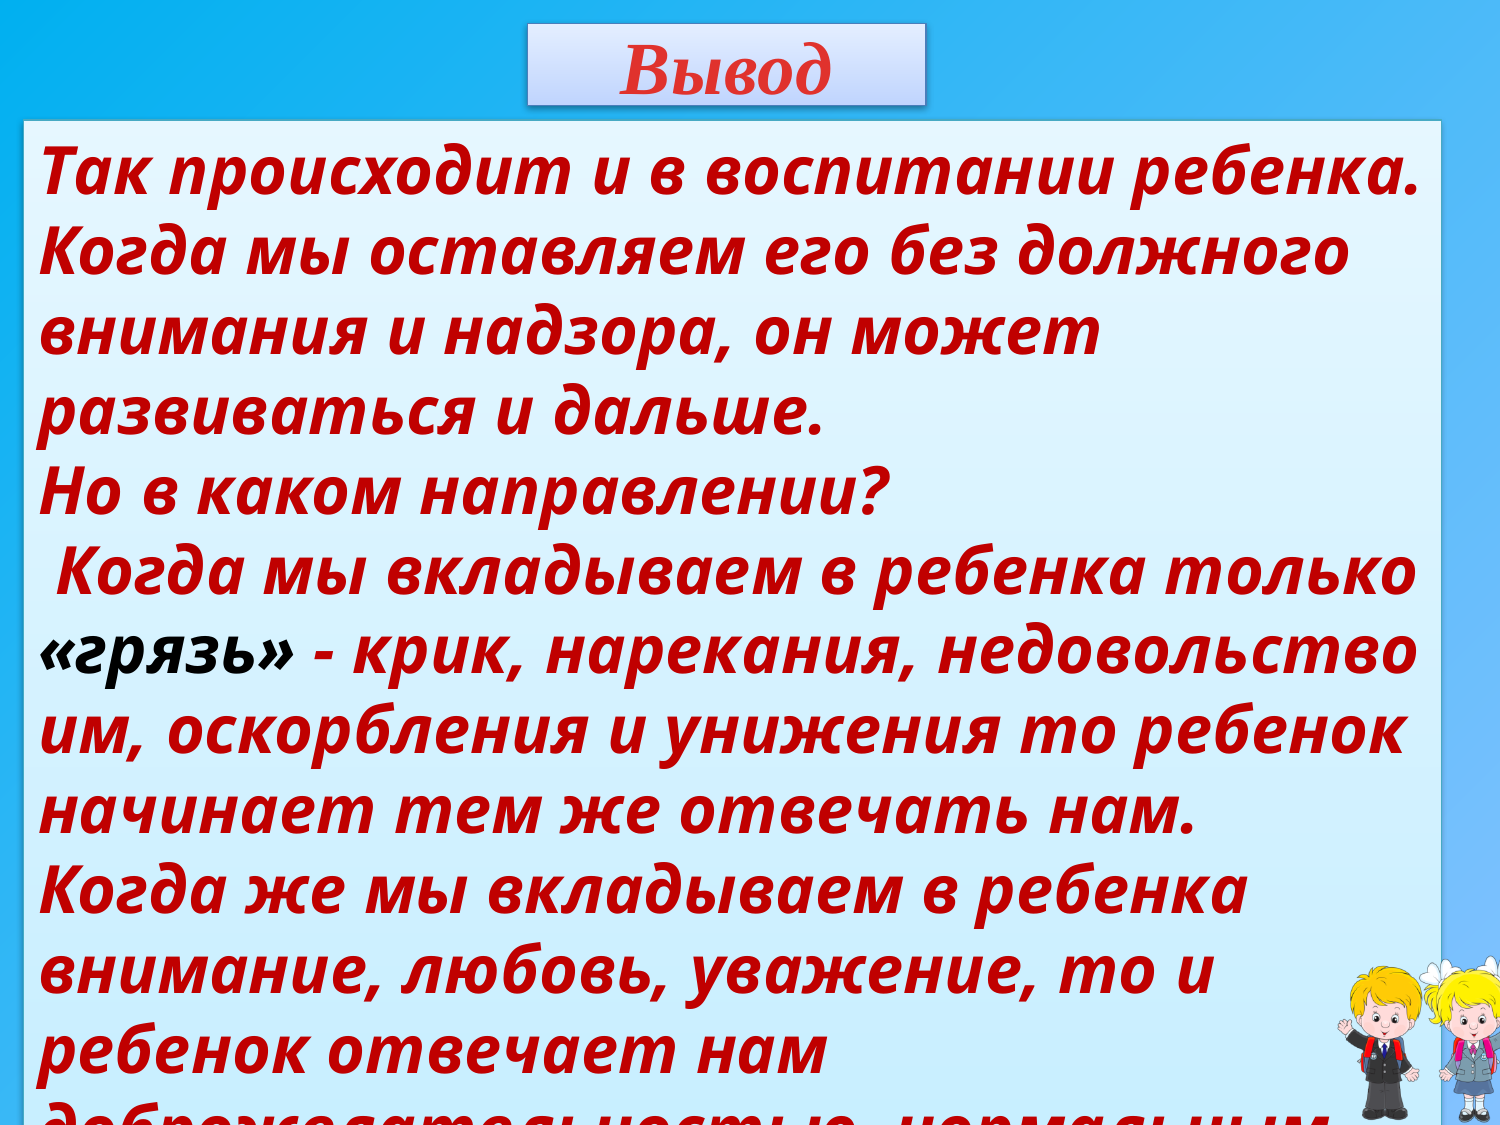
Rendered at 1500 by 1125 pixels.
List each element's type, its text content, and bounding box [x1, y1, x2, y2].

picture [1335, 951, 1500, 1125]
text_box Так происходит и в воспитании ребенка. Когда мы оставляем его без должного внимания и надзора, он может развиваться и дальше. Но в каком направлении? Когда мы вкладываем в ребенка только «грязь» - крик, нарекания, недовольство им, оскорбления и унижения то ребенок начинает тем же отвечать нам. Когда же мы вкладываем в ребенка внимание, любовь, уважение, то и ребенок отвечает нам доброжелательностью, нормальным гармоничным развитием своей личности. Такова суть Третьего секрета воспитания. [23, 119, 1442, 1125]
title Вывод [527, 23, 927, 106]
